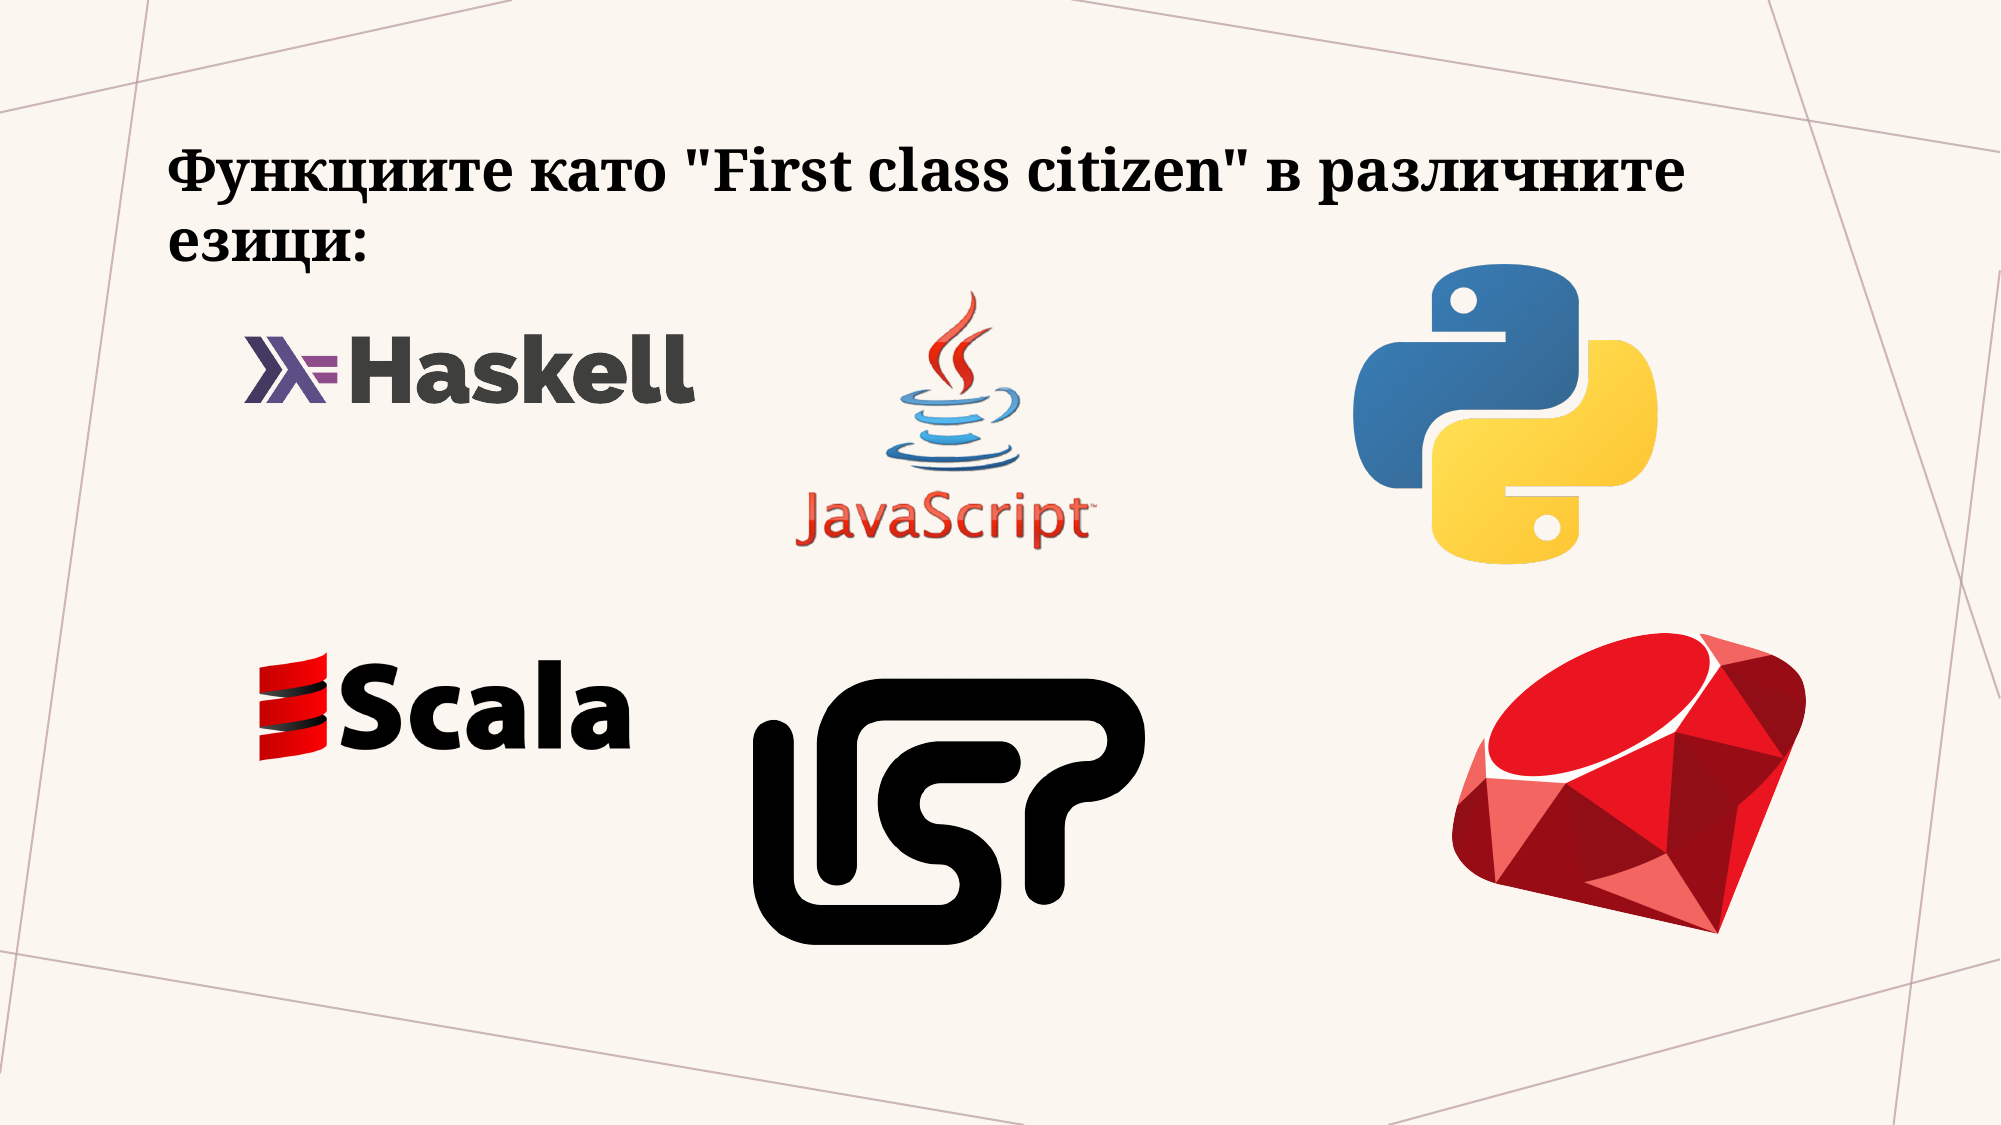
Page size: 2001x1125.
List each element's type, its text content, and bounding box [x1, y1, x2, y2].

picture [753, 617, 1145, 1006]
picture [1452, 633, 1806, 934]
picture [1353, 264, 1658, 565]
picture [219, 579, 670, 834]
picture [709, 281, 1160, 582]
text_box Функциите като "First class citizen" в различните езици: [152, 126, 1744, 351]
picture [244, 334, 695, 404]
